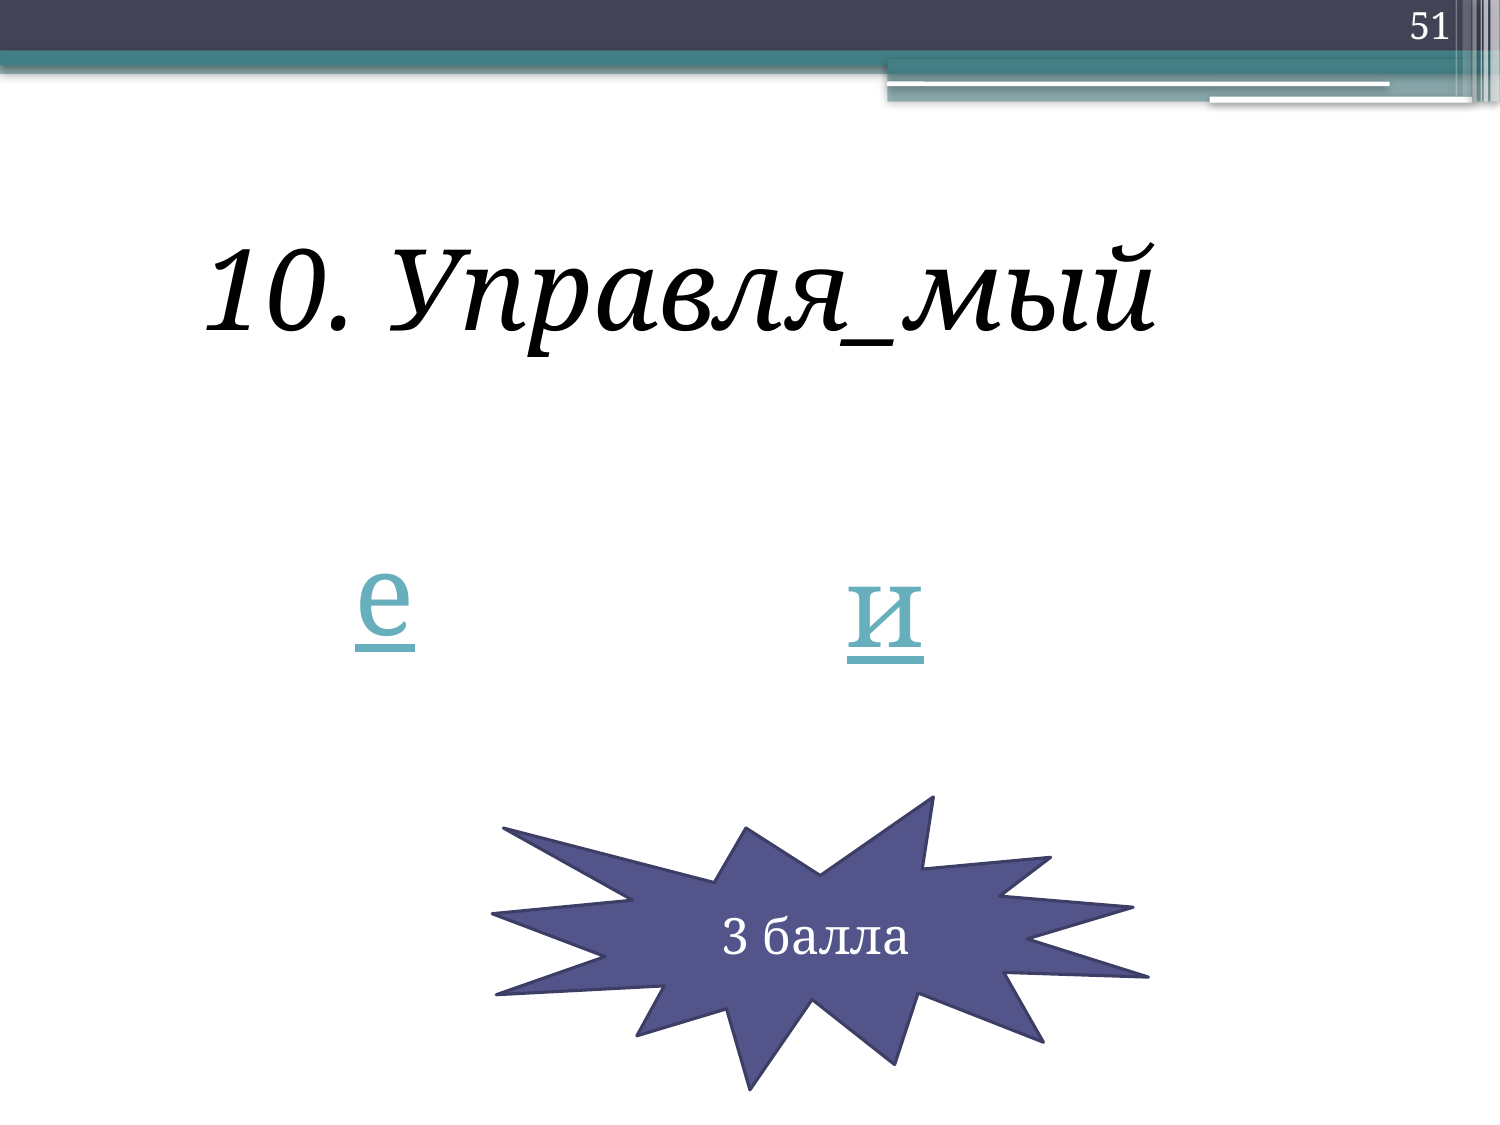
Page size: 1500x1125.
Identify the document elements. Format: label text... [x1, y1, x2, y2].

text_box 3 балла [490, 795, 1150, 1092]
text_box 10. Управля_мый [187, 210, 1348, 361]
text_box е [339, 515, 528, 684]
text_box и [832, 527, 1079, 696]
slide_number 51 [1341, 0, 1466, 61]
